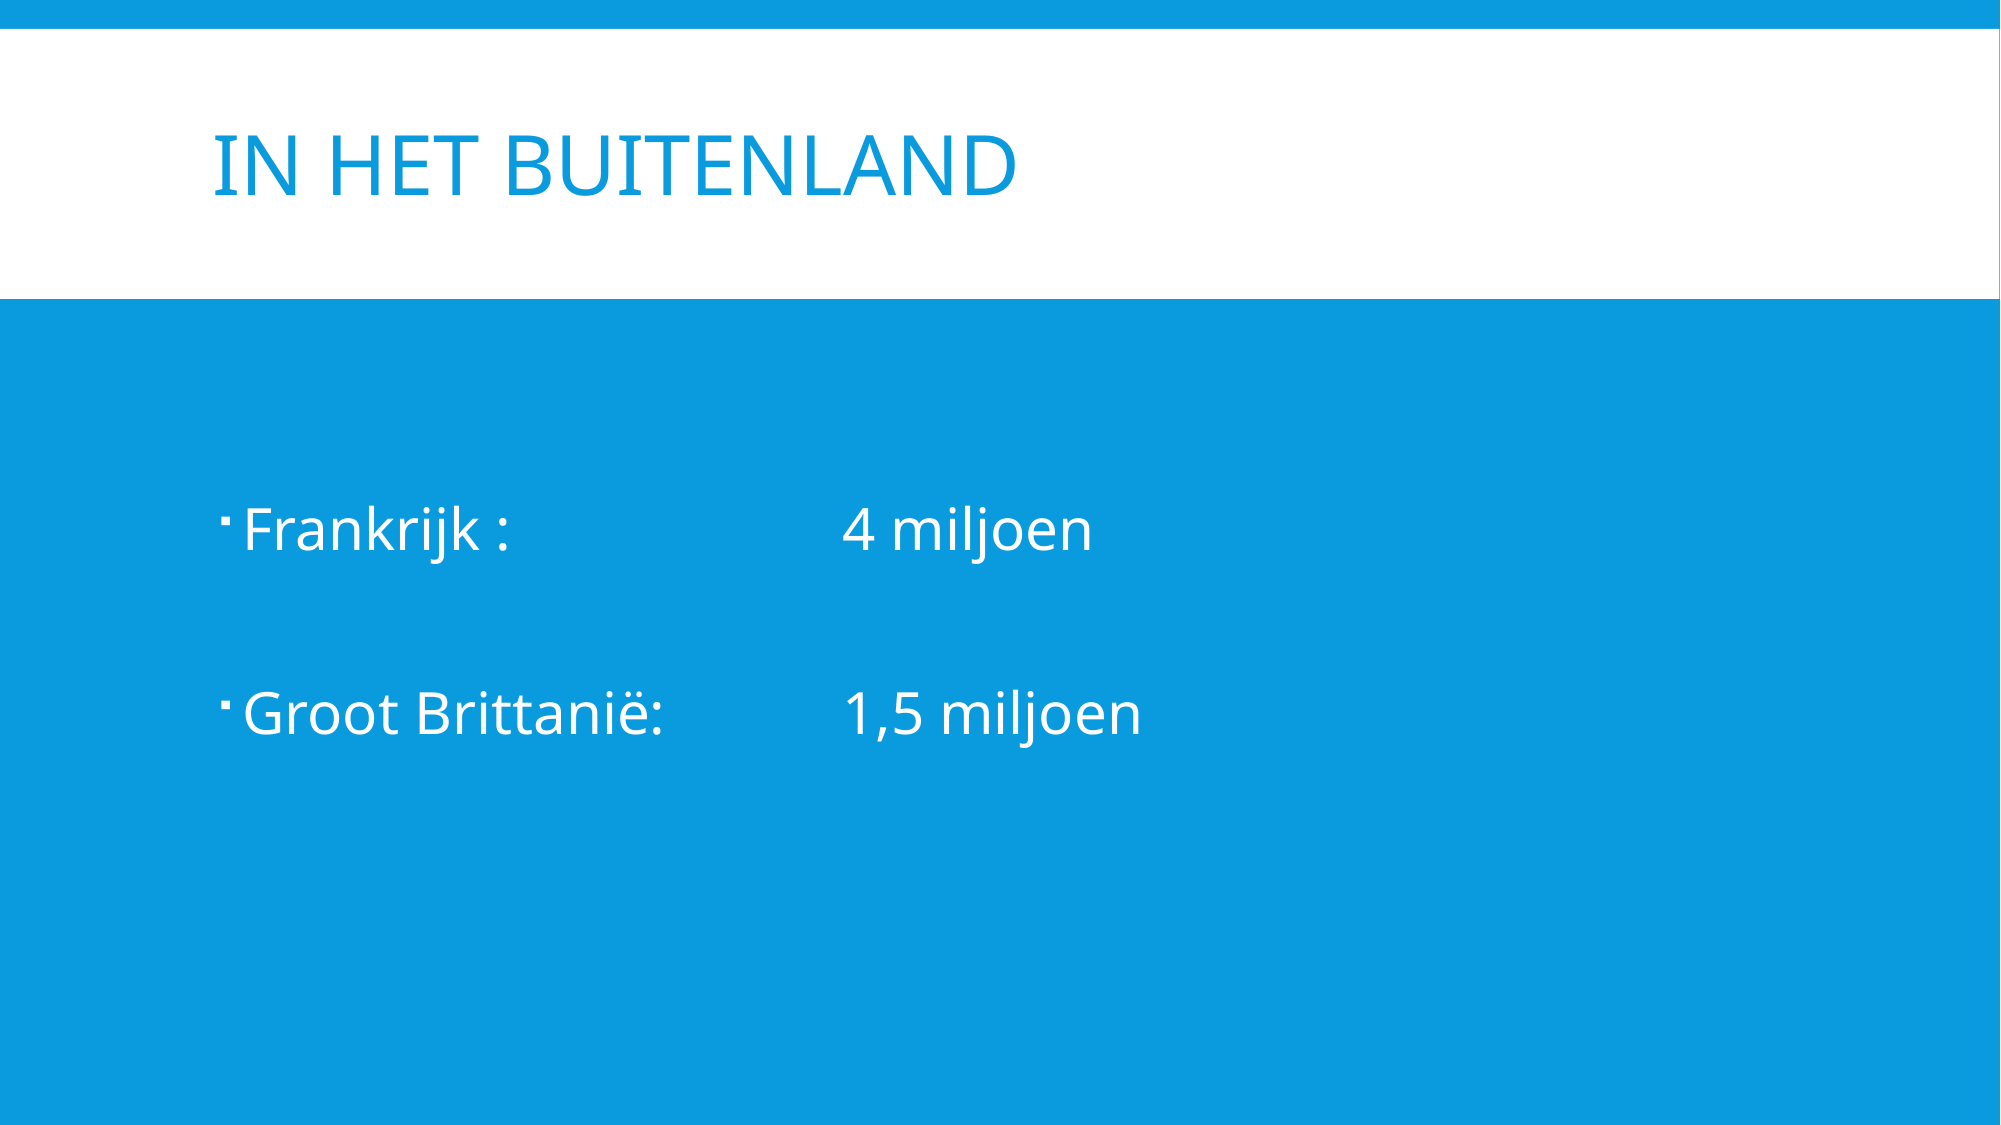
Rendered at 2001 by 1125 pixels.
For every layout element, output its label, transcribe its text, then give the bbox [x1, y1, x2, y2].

list Frankrijk : 4 miljoen Groot Brittanië: 1,5 miljoen [197, 329, 1803, 1020]
title In het buitenland [197, 46, 1803, 295]
